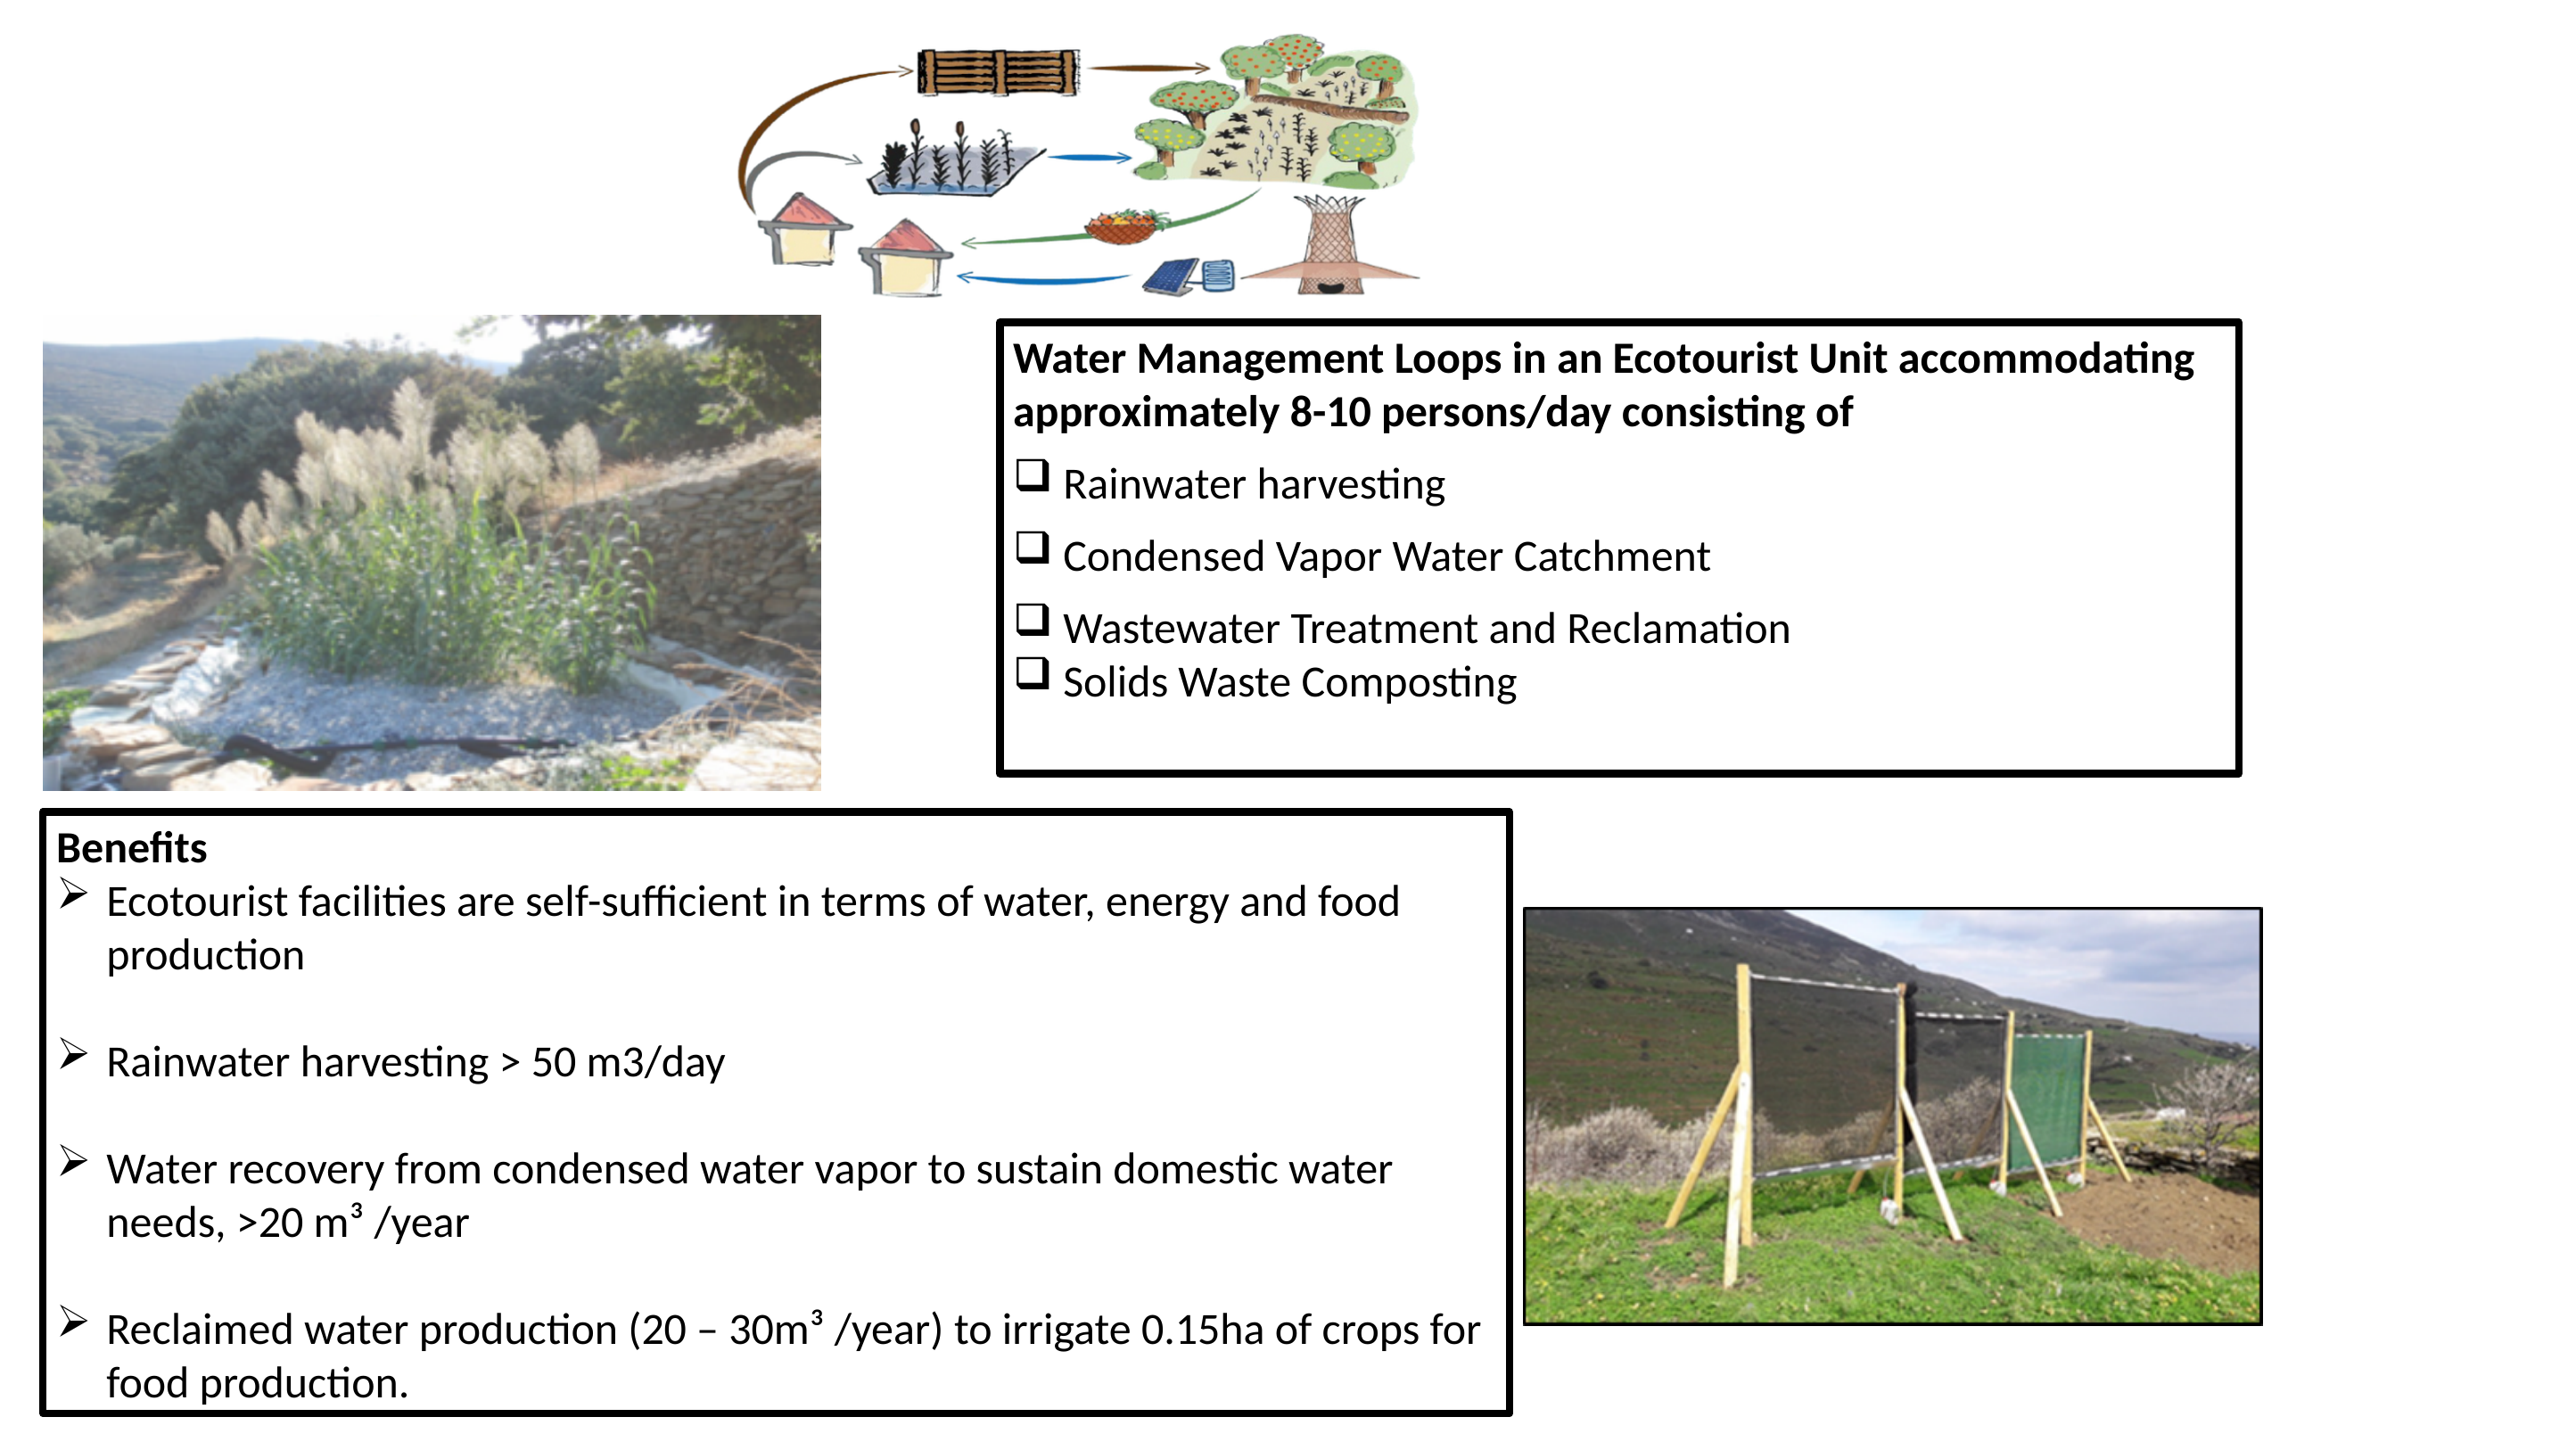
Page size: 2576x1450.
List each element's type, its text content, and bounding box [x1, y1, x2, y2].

text_box Benefits Ecotourist facilities are self-sufficient in terms of water, energy and food production Rainwater harvesting > 50 m3/day Water recovery from condensed water vapor to sustain domestic water needs, >20 m³ /year Reclaimed water production (20 – 30m³ /year) to irrigate 0.15ha of crops for food production. [43, 812, 1510, 1414]
text_box Water Management Loops in an Ecotourist Unit accommodating approximately 8-10 persons/day consisting of Rainwater harvesting Condensed Vapor Water Catchment Wastewater Treatment and Reclamation Solids Waste Composting [1000, 322, 2239, 774]
picture [1523, 907, 2263, 1326]
picture [43, 0, 1428, 791]
